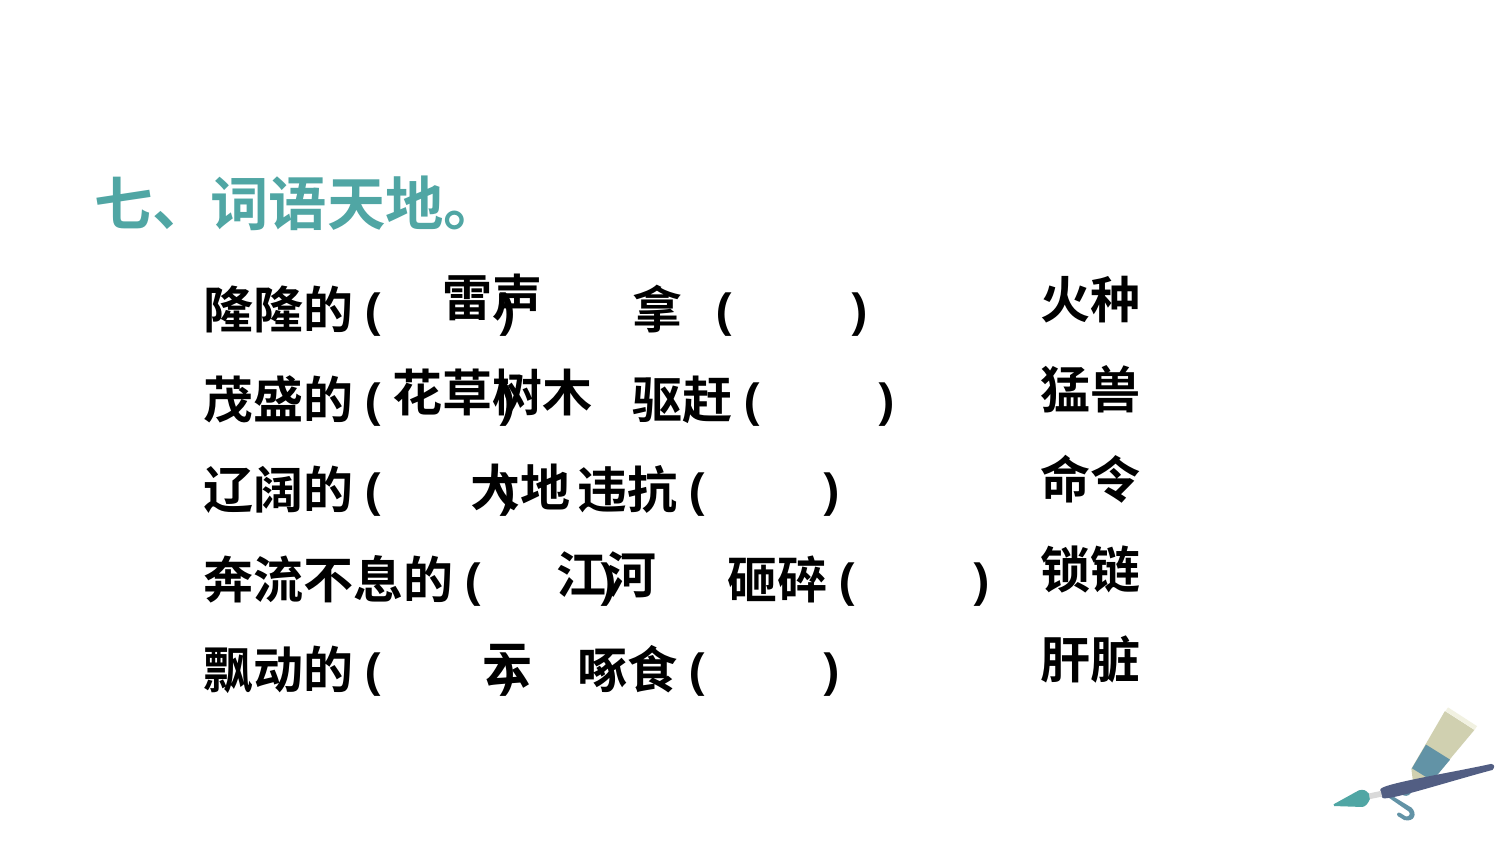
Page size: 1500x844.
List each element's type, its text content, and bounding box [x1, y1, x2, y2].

text_box 大地 [456, 448, 586, 524]
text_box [1358, 708, 1481, 844]
text_box 江河 [541, 536, 672, 612]
text_box 七、词语天地。 [79, 125, 907, 245]
text_box 云 [467, 625, 548, 701]
text_box 猛兽 [1026, 350, 1156, 426]
text_box 锁链 [1026, 531, 1156, 606]
text_box 花草树木 [377, 353, 607, 429]
text_box 命令 [1026, 441, 1156, 516]
text_box 雷声 [427, 258, 558, 334]
text_box 火种 [1026, 260, 1156, 336]
text_box 肝脏 [1026, 621, 1156, 697]
text_box 隆隆的( ) 拿 ( ) 茂盛的( ) 驱赶( ) 辽阔的( ) 违抗( ) 奔流不息的( ) 砸碎( ) 飘动的( ) 啄食( ) [188, 241, 1381, 706]
